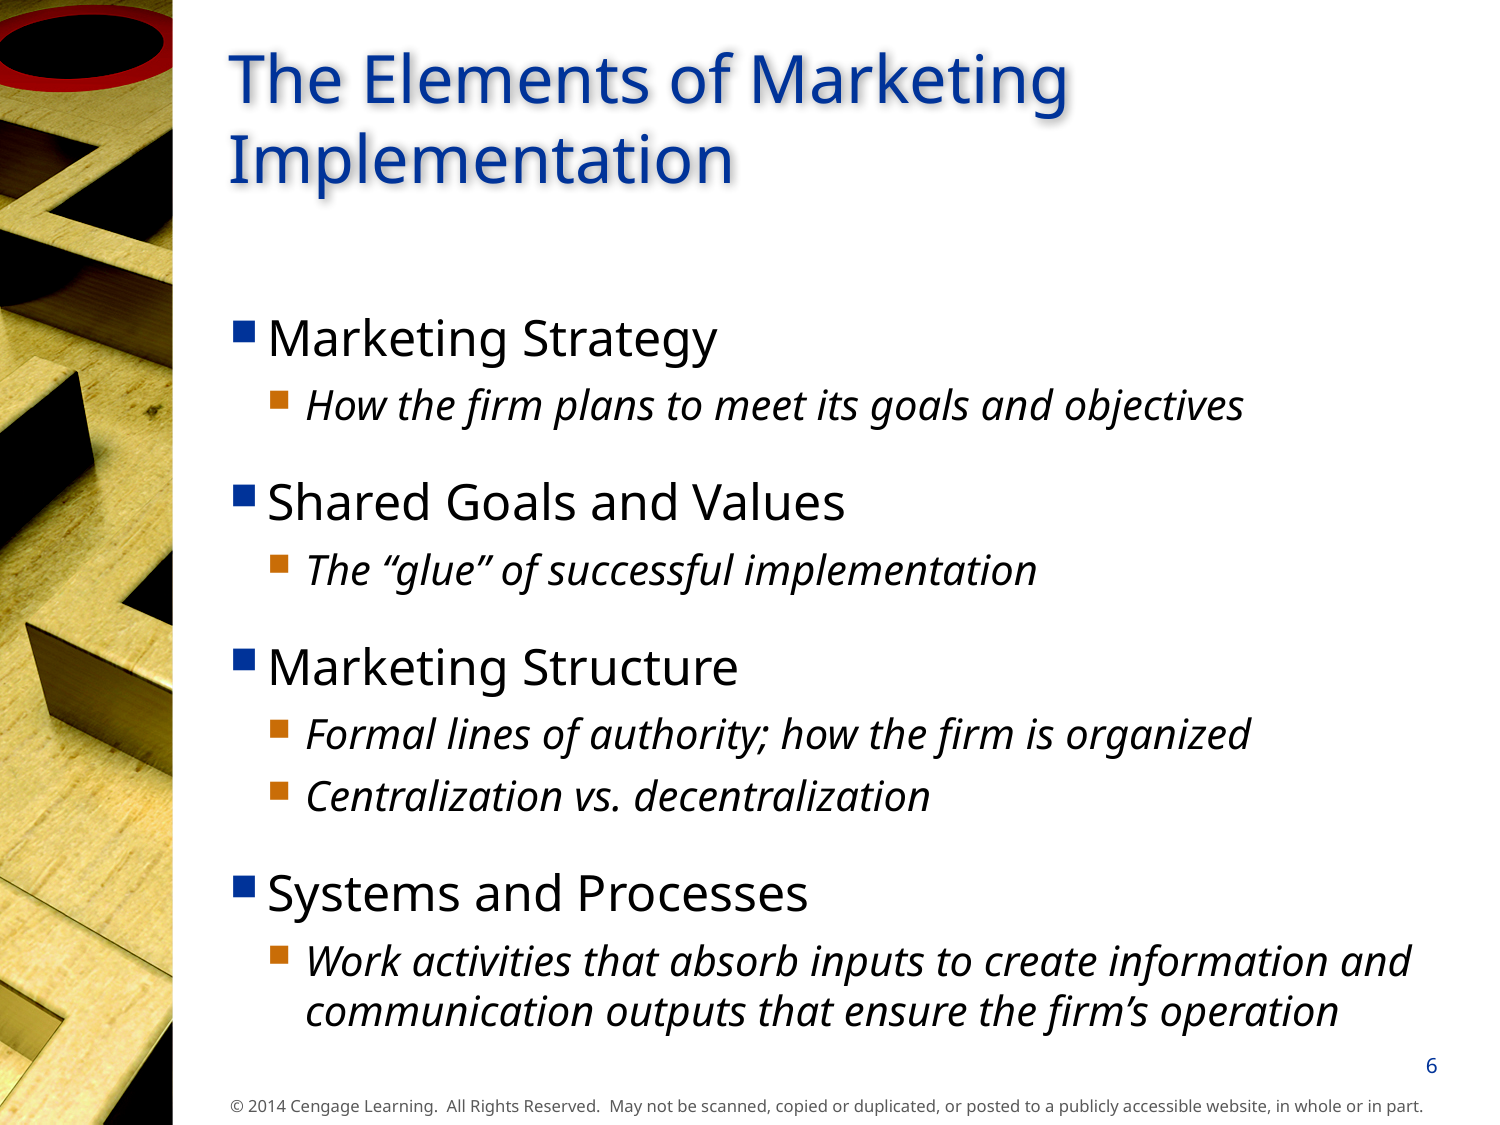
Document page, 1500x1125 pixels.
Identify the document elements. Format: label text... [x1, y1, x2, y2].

slide_number 6 [1386, 1037, 1478, 1097]
picture [0, 0, 173, 1125]
title The Elements of Marketing Implementation [213, 29, 1454, 213]
list Marketing Strategy How the firm plans to meet its goals and objectives Shared Goals and Values The “glue” of successful implementation Marketing Structure Formal lines of authority; how the firm is organized Centralization vs. decentralization Systems and Processes Work activities that absorb inputs to create information and communication outputs that ensure the firm’s operation [215, 212, 1478, 981]
